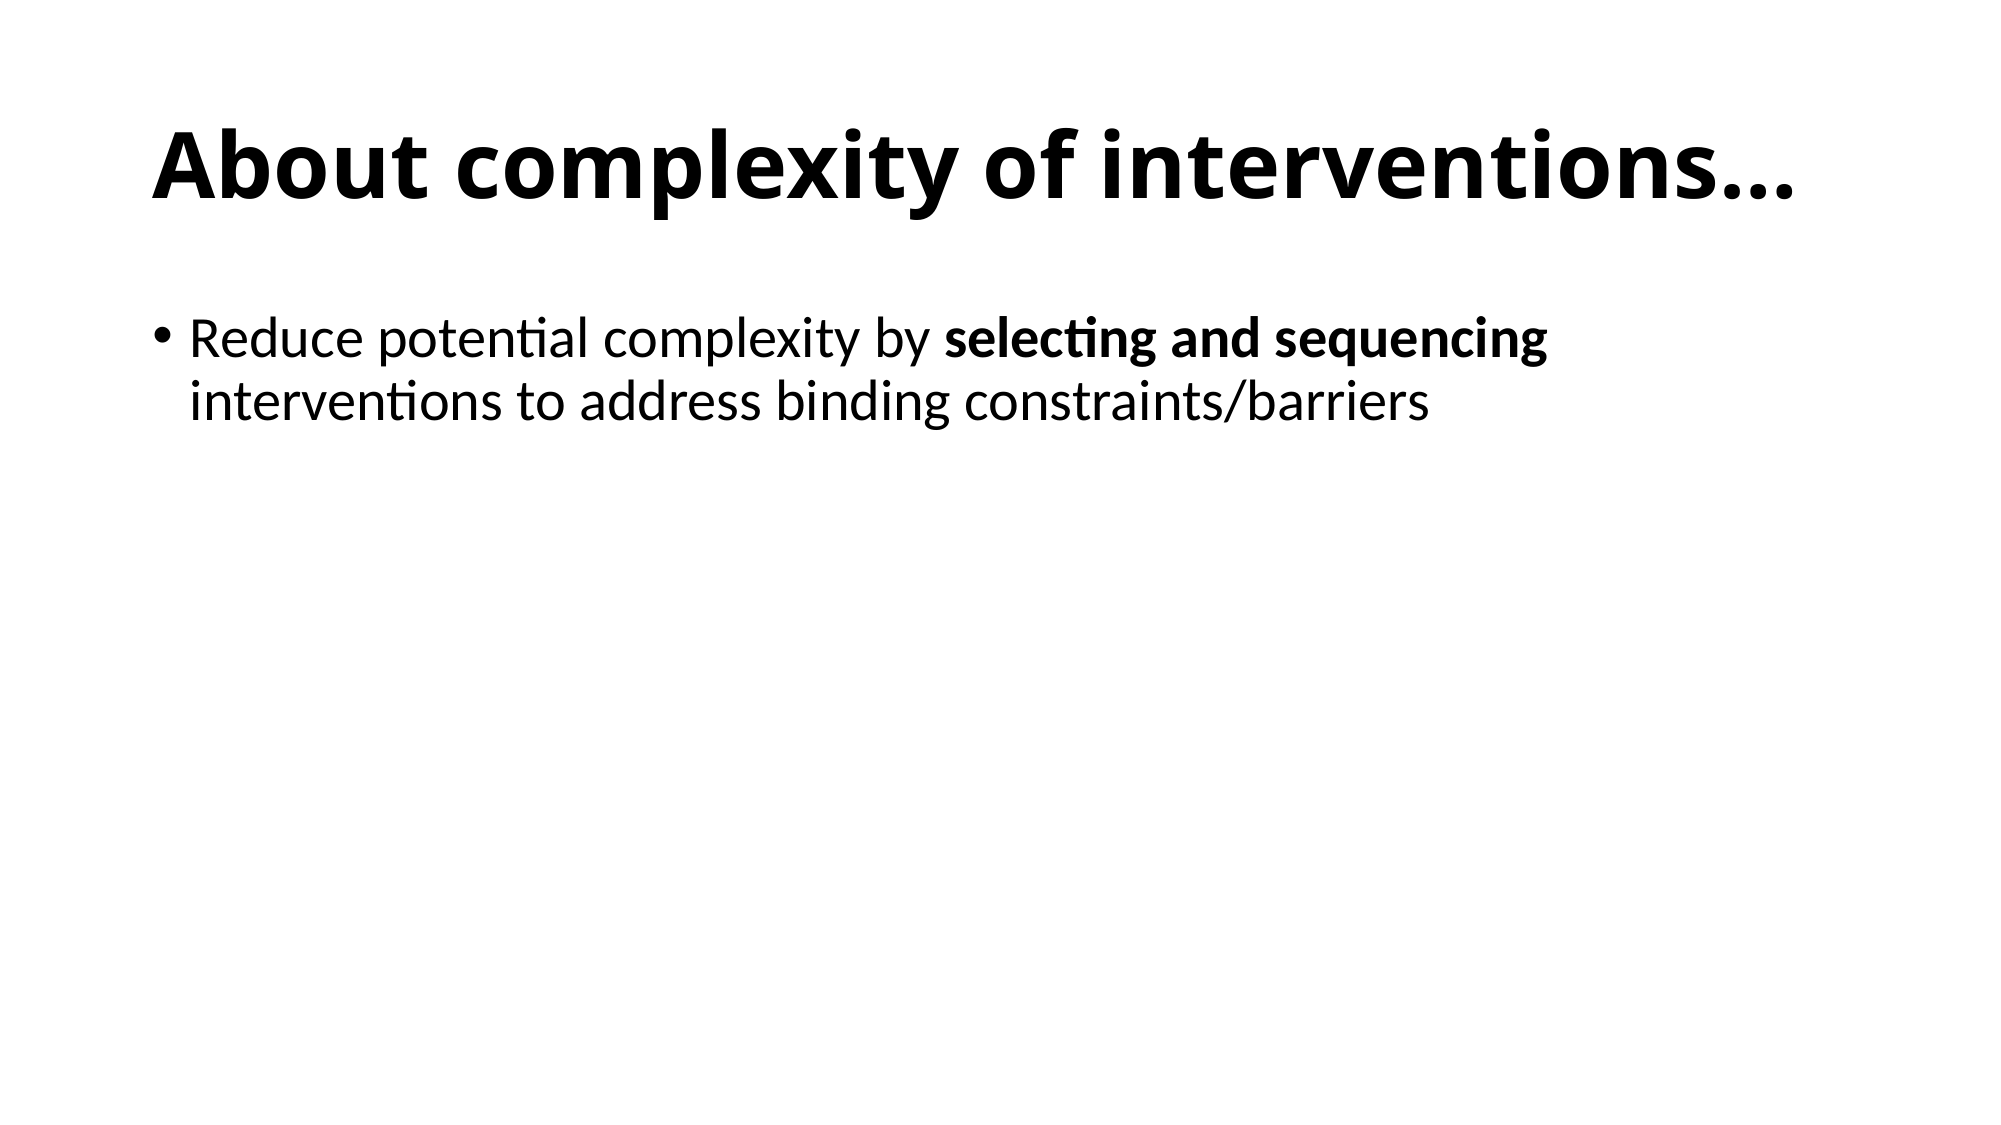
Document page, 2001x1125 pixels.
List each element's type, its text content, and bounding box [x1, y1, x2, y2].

list Reduce potential complexity by selecting and sequencing interventions to address binding constraints/barriers [137, 299, 1863, 1014]
title About complexity of interventions… [137, 59, 1863, 278]
